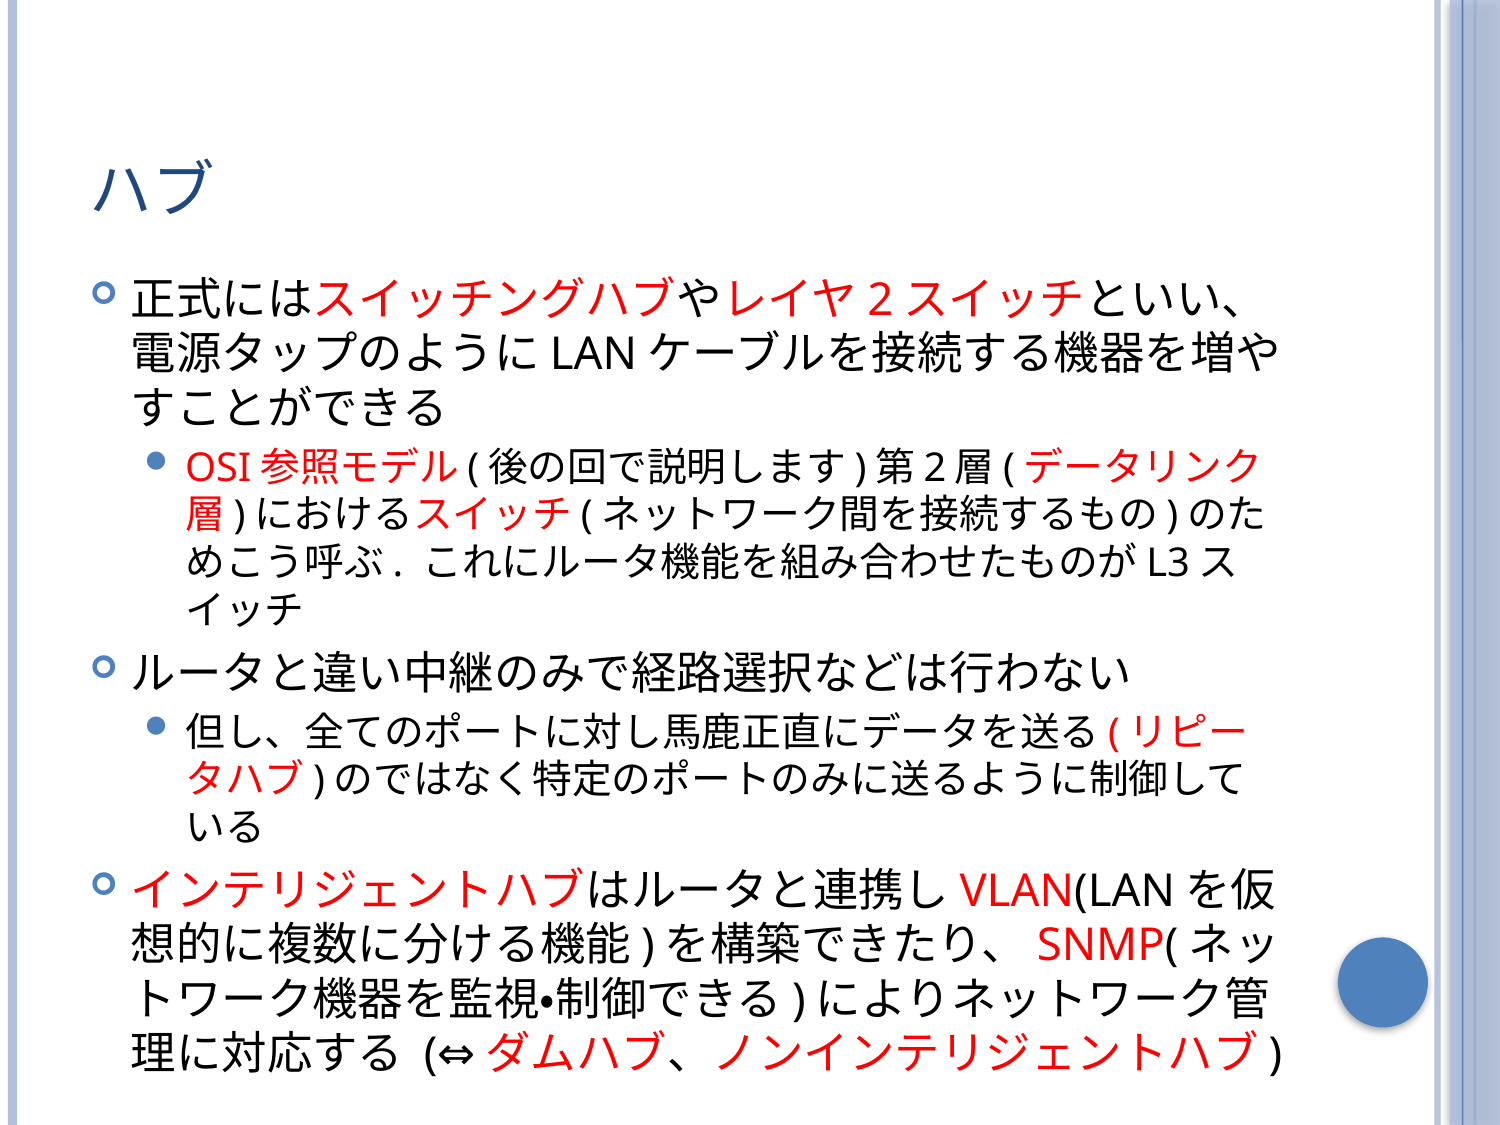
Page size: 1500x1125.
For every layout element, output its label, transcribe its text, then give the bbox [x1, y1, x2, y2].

list 正式にはスイッチングハブやレイヤ2スイッチといい、電源タップのようにLANケーブルを接続する機器を増やすことができる OSI参照モデル(後の回で説明します)第2層(データリンク層)におけるスイッチ(ネットワーク間を接続するもの)のためこう呼ぶ. これにルータ機能を組み合わせたものがL3スイッチ ルータと違い中継のみで経路選択などは行わない 但し、全てのポートに対し馬鹿正直にデータを送る(リピータハブ)のではなく特定のポートのみに送るように制御している インテリジェントハブはルータと連携しVLAN(LANを仮想的に複数に分ける機能)を構築できたり、SNMP(ネットワーク機器を監視・制御できる)によりネットワーク管理に対応する (⇔ダムハブ、ノンインテリジェントハブ) [75, 262, 1300, 1125]
title ハブ [75, 45, 1300, 233]
